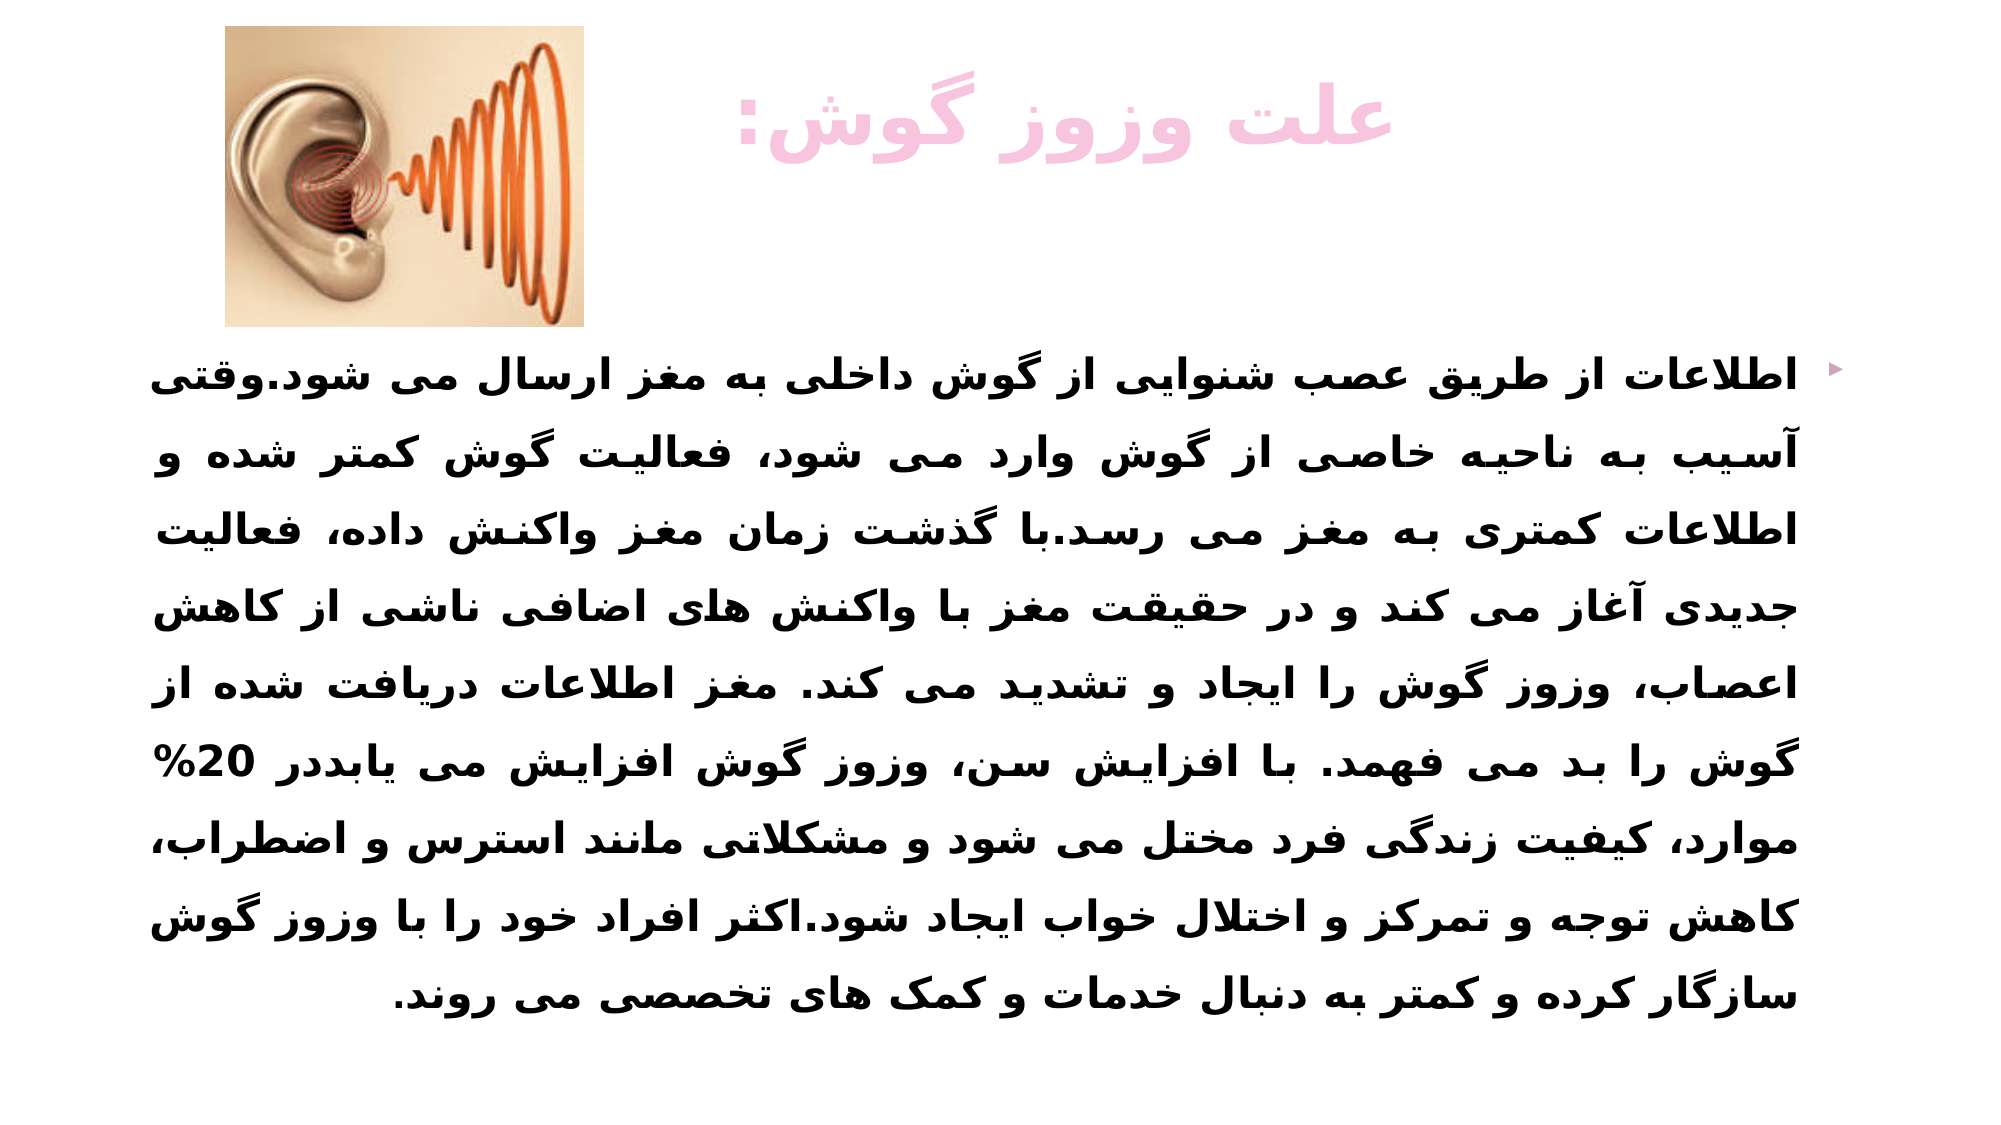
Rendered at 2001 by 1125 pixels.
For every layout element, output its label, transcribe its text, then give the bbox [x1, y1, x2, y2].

text_box علت وزوز گوش: [681, 47, 1438, 177]
list اطلاعات از طریق عصب شنوایی از گوش داخلی به مغز ارسال می شود.وقتی آسیب به ناحیه خاصی از گوش وارد می شود، فعالیت گوش کمتر شده و اطلاعات کمتری به مغز می رسد.با گذشت زمان مغز واکنش داده، فعالیت جدیدی آغاز می کند و در حقیقت مغز با واکنش های اضافی ناشی از کاهش اعصاب، وزوز گوش را ایجاد و تشدید می کند. مغز اطلاعات دریافت شده از گوش را بد می فهمد. با افزایش سن، وزوز گوش افزایش می یابددر 20% موارد، کیفیت زندگی فرد مختل می شود و مشکلاتی مانند استرس و اضطراب، کاهش توجه و تمرکز و اختلال خواب ایجاد شود.اکثر افراد خود را با وزوز گوش سازگار کرده و کمتر به دنبال خدمات و کمک های تخصصی می روند. [133, 313, 1867, 1072]
picture [225, 26, 584, 327]
